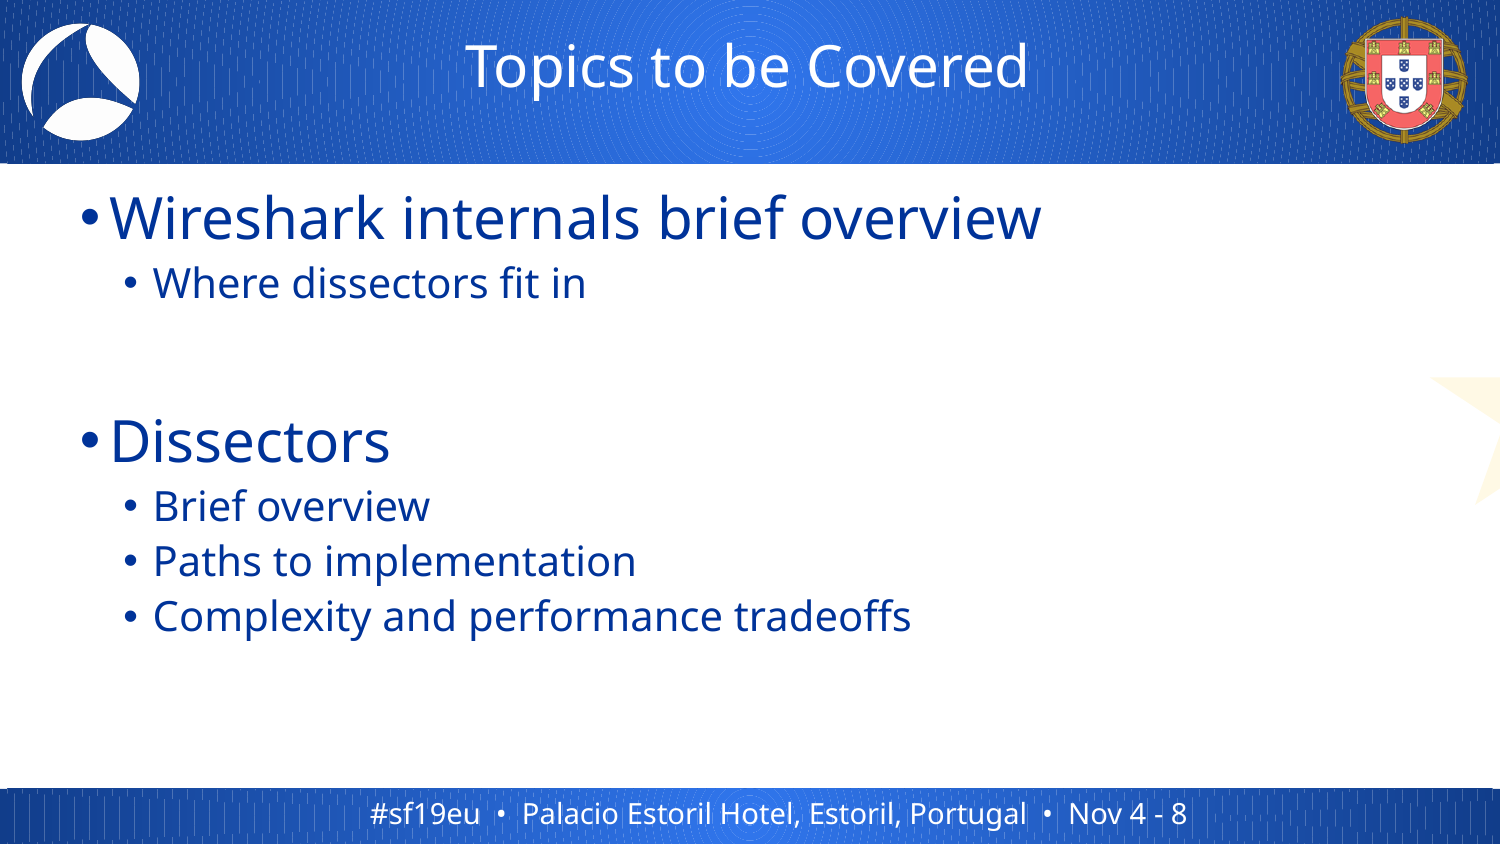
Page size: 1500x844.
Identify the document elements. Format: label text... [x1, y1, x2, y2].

list Topics to be Covered [147, 0, 1341, 139]
picture [21, 23, 140, 141]
list Wireshark internals brief overview Where dissectors fit in Dissectors Brief overview Paths to implementation Complexity and performance tradeoffs [64, 173, 1436, 788]
picture [1327, 16, 1481, 144]
